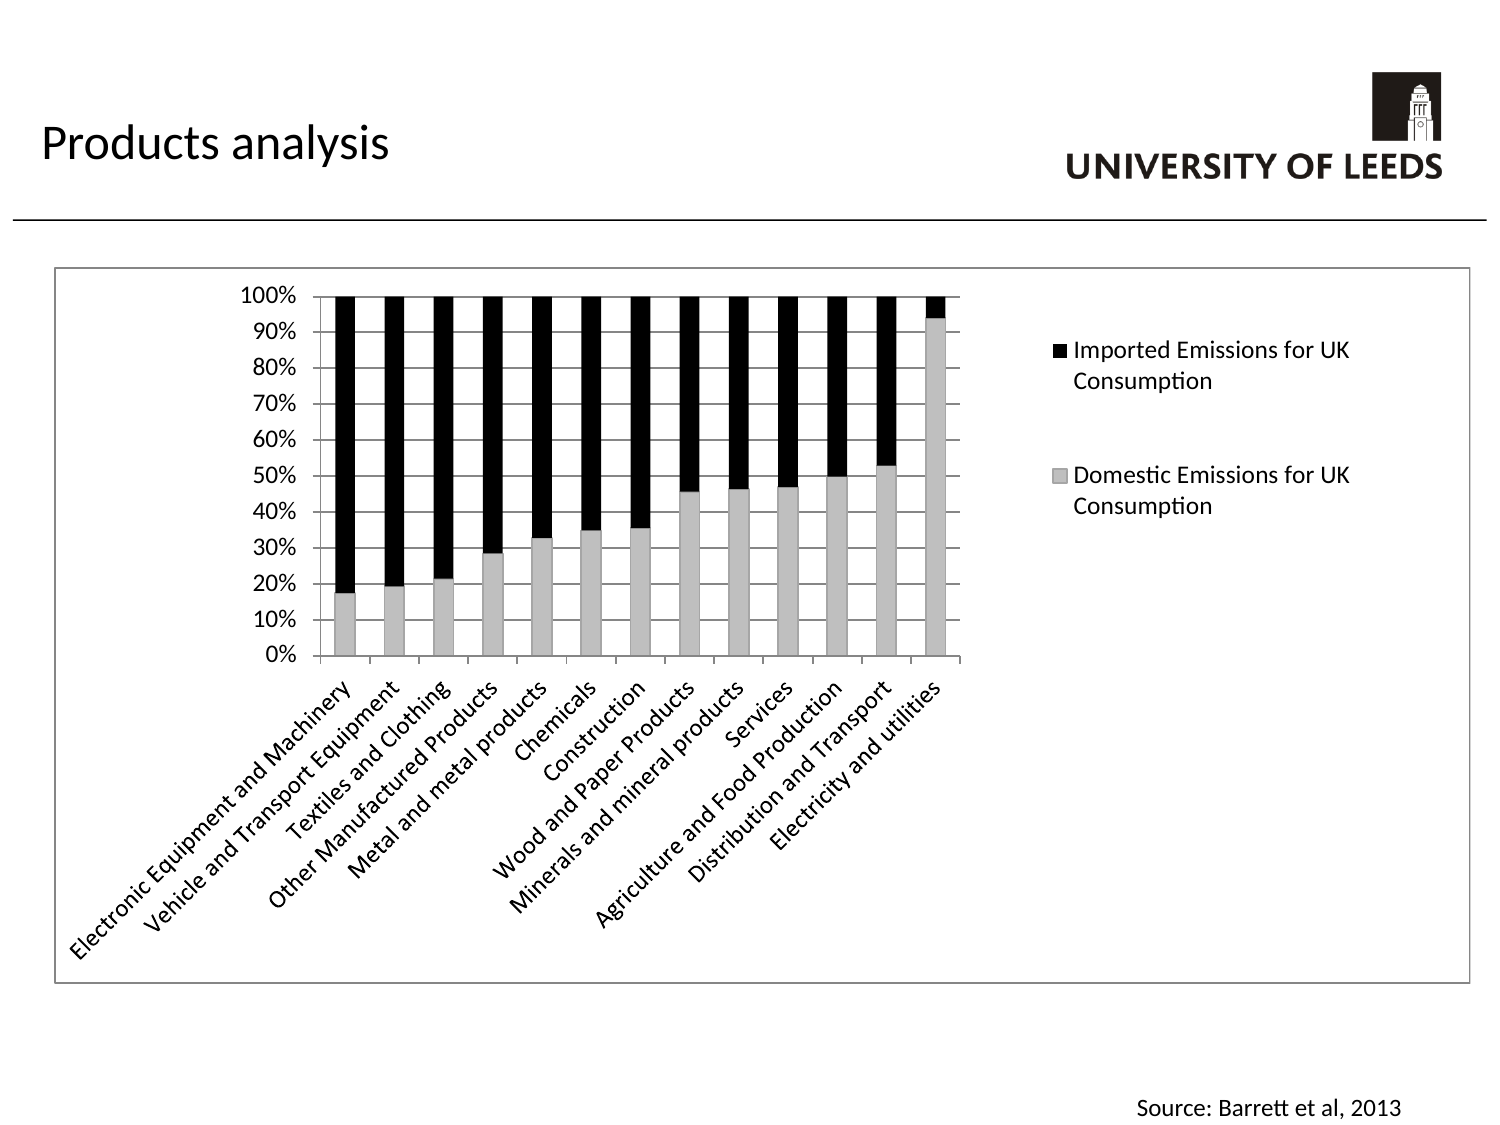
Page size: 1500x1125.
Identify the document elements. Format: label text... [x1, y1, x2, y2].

picture [1067, 72, 1442, 179]
text_box Products analysis [41, 54, 970, 176]
picture [53, 266, 1471, 985]
text_box Source: Barrett et al, 2013 [1122, 1084, 1500, 1125]
